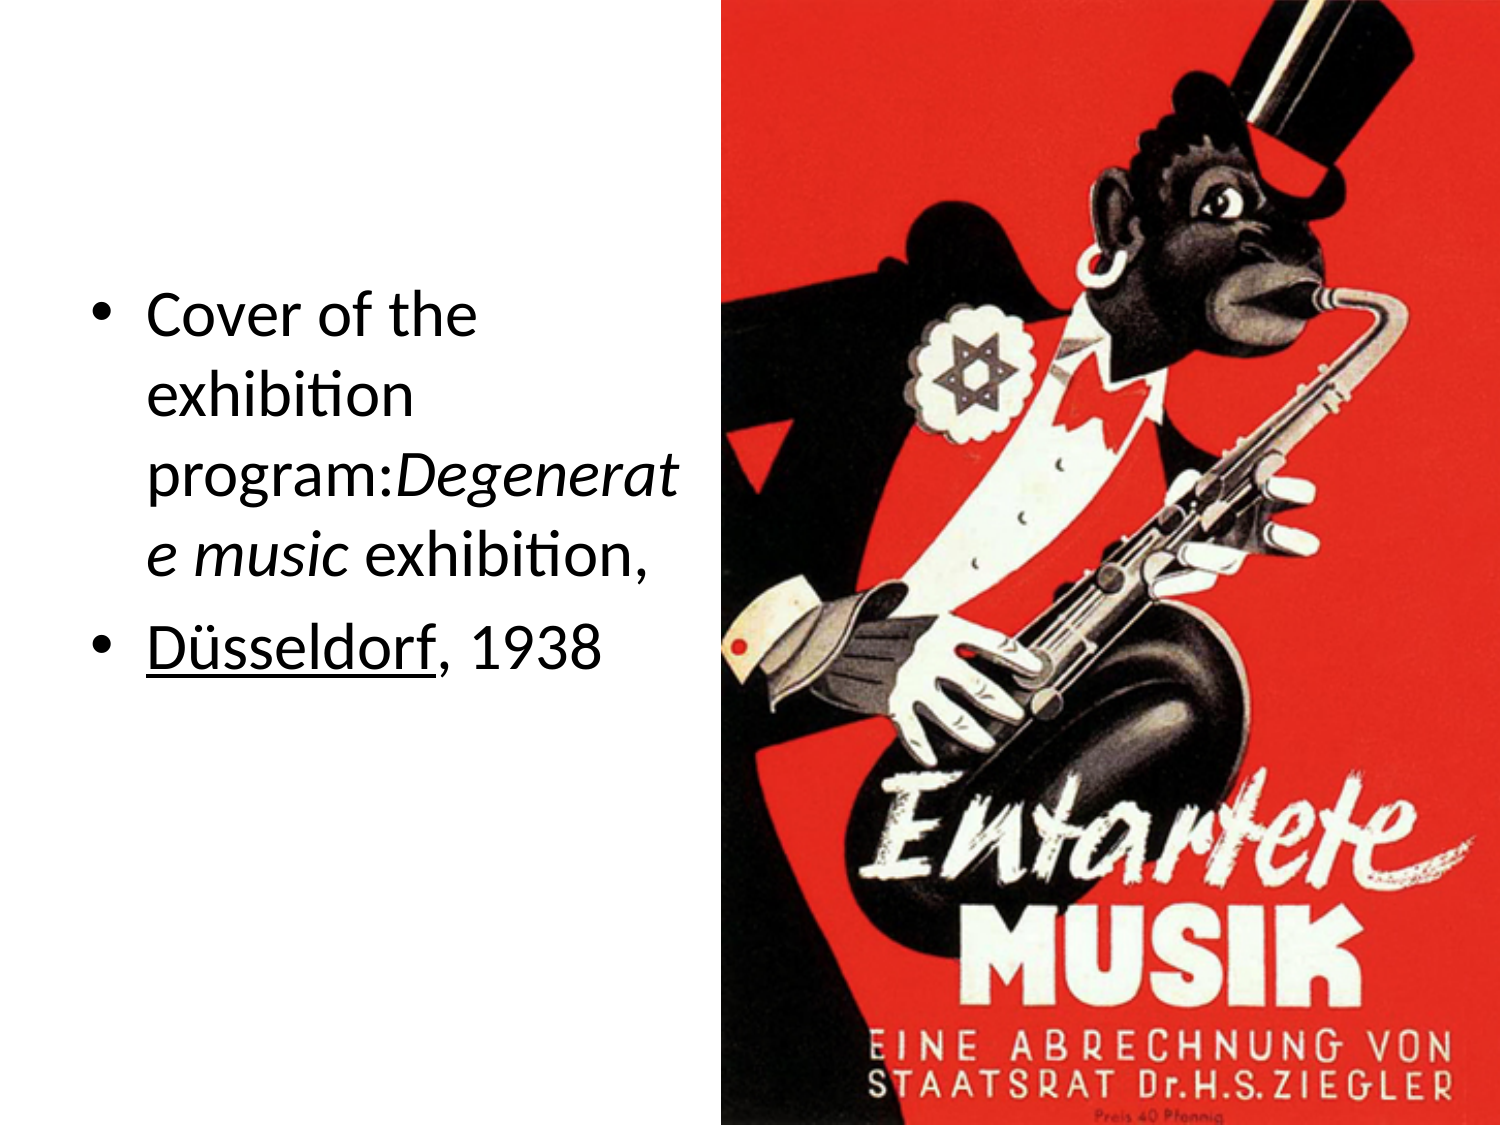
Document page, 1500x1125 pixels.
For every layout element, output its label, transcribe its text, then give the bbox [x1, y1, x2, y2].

picture [721, 0, 1500, 1125]
list Cover of the exhibition program:Degenerate music exhibition, Düsseldorf, 1938 [75, 262, 715, 1005]
